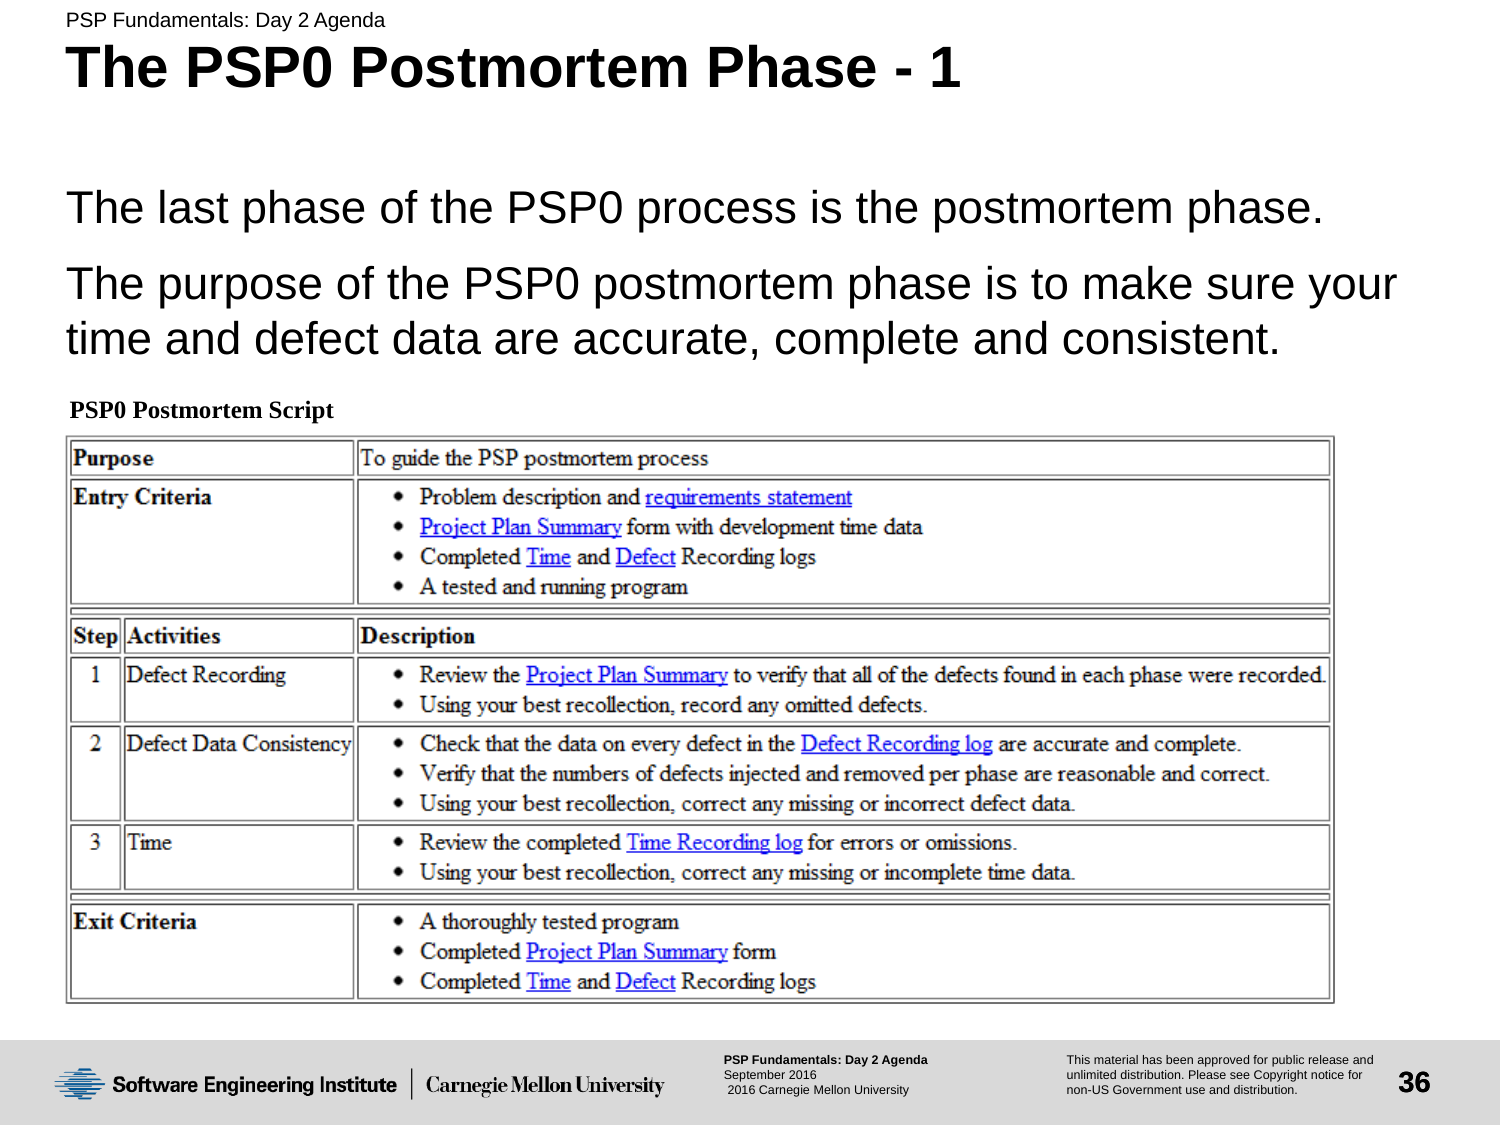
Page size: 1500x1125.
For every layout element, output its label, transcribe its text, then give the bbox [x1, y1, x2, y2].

picture [46, 1061, 673, 1104]
picture [63, 428, 1338, 1007]
title The PSP0 Postmortem Phase - 1 [65, 37, 1430, 148]
text_box PSP0 Postmortem Script [54, 386, 350, 432]
list The last phase of the PSP0 process is the postmortem phase. The purpose of the PSP0 postmortem phase is to make sure your time and defect data are accurate, complete and consistent. [65, 177, 1431, 1000]
